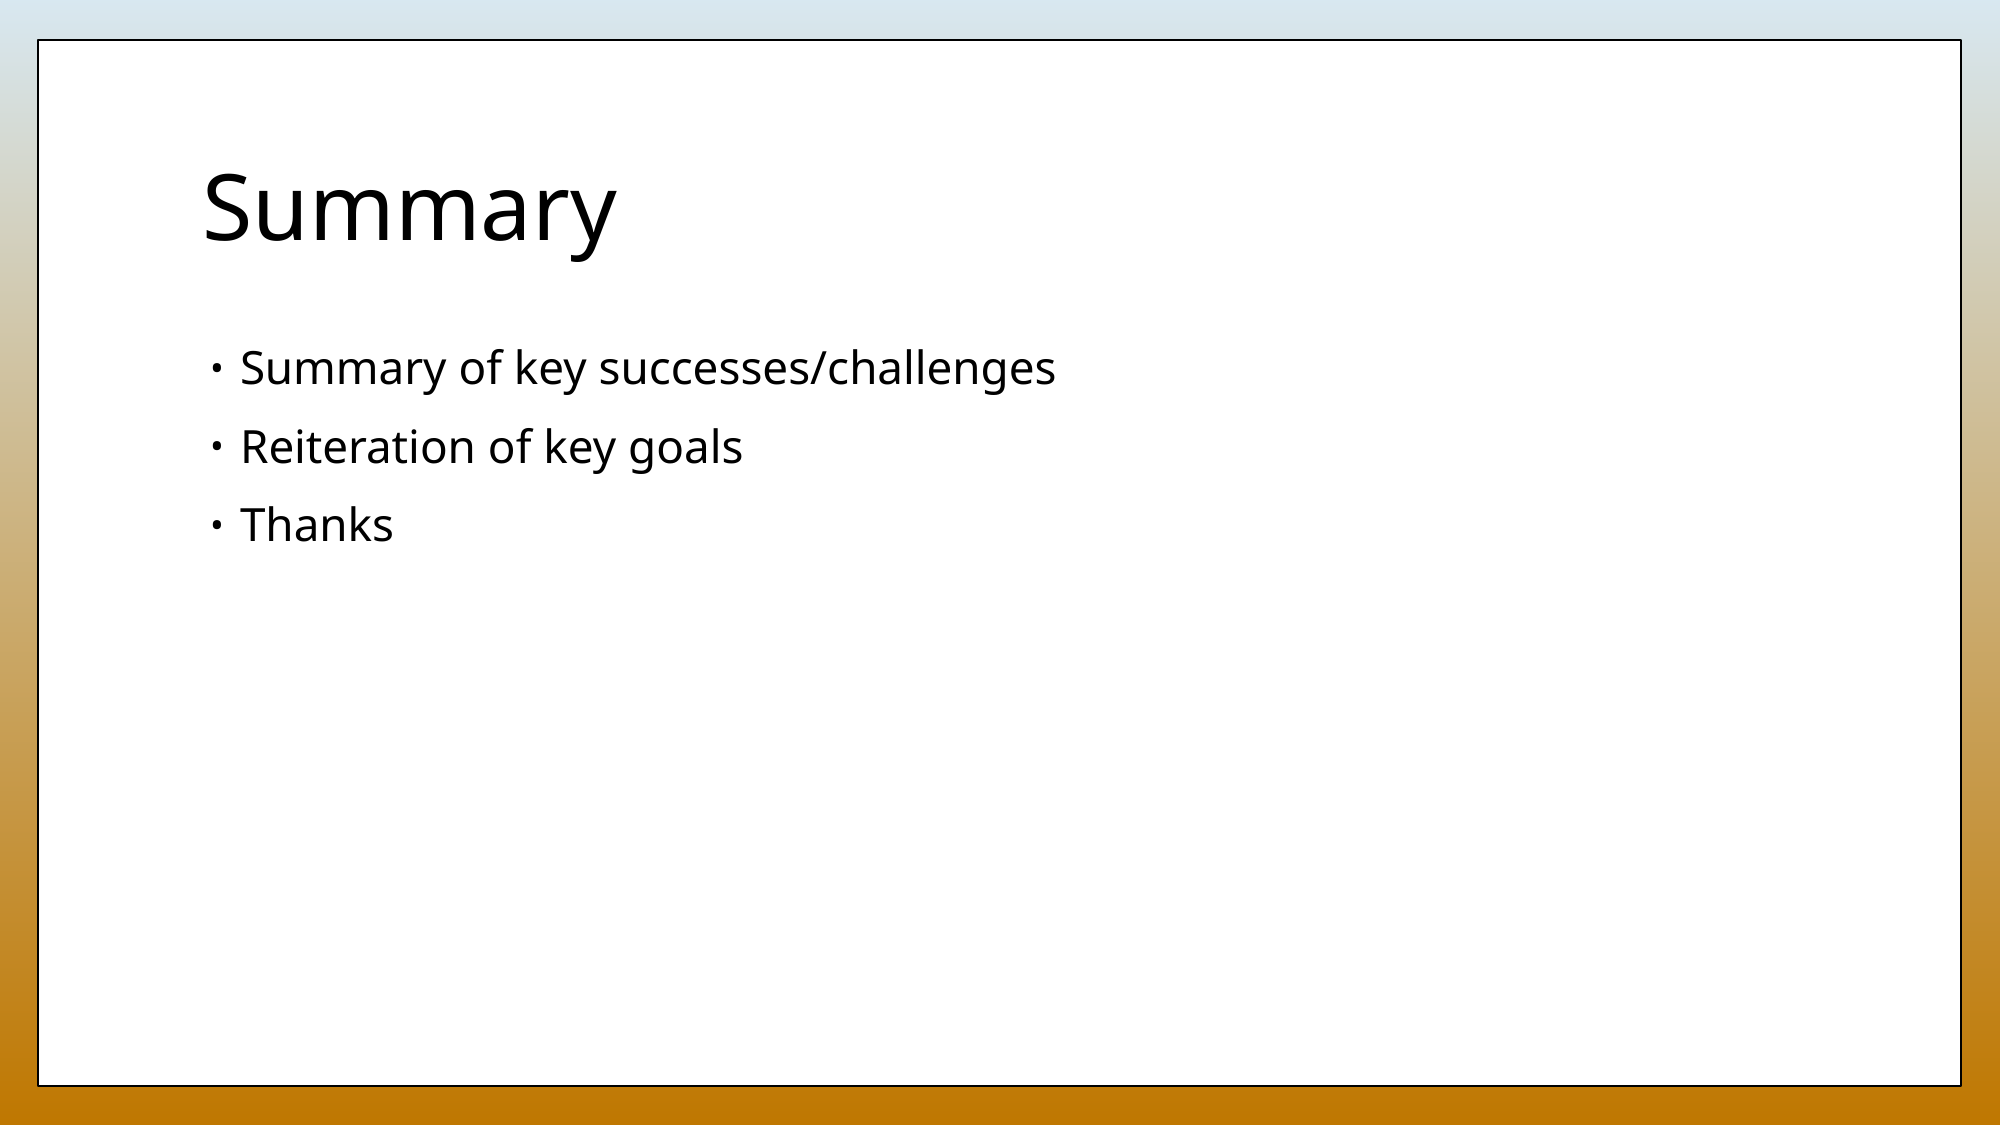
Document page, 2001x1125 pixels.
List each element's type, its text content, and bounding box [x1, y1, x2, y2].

title Summary [187, 99, 1808, 323]
list Summary of key successes/challenges Reiteration of key goals Thanks [187, 337, 1808, 1000]
